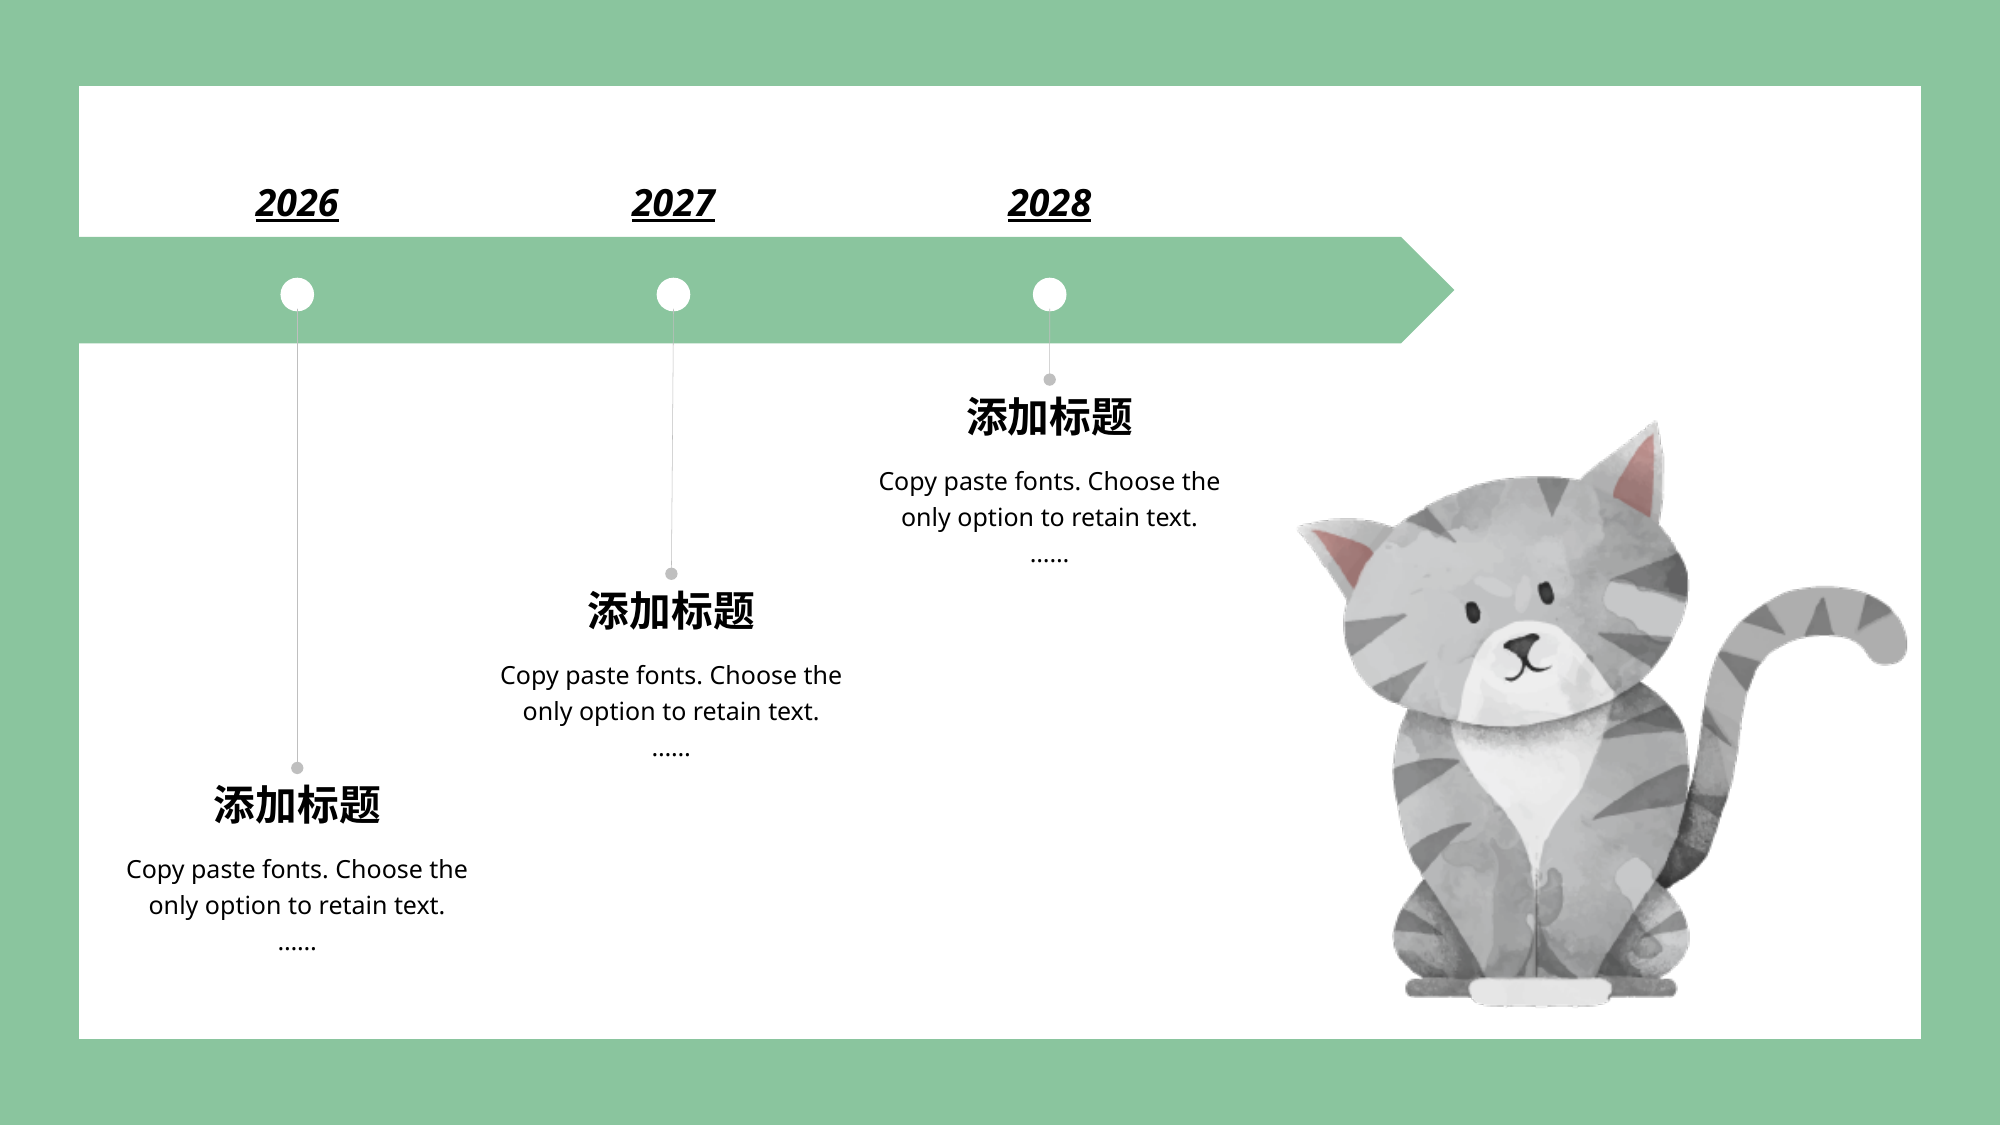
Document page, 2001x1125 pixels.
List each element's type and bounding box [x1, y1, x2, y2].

text_box [100, 767, 494, 971]
text_box [298, 235, 671, 345]
text_box [941, 168, 1159, 309]
text_box [475, 573, 868, 777]
text_box [565, 168, 783, 309]
picture [1200, 318, 1968, 1122]
text_box [853, 379, 1247, 582]
text_box [188, 168, 406, 309]
text_box [1050, 235, 1456, 345]
text_box [86, 345, 1200, 1031]
text_box [0, 235, 297, 345]
text_box [674, 235, 1049, 345]
text_box [86, 94, 1913, 318]
